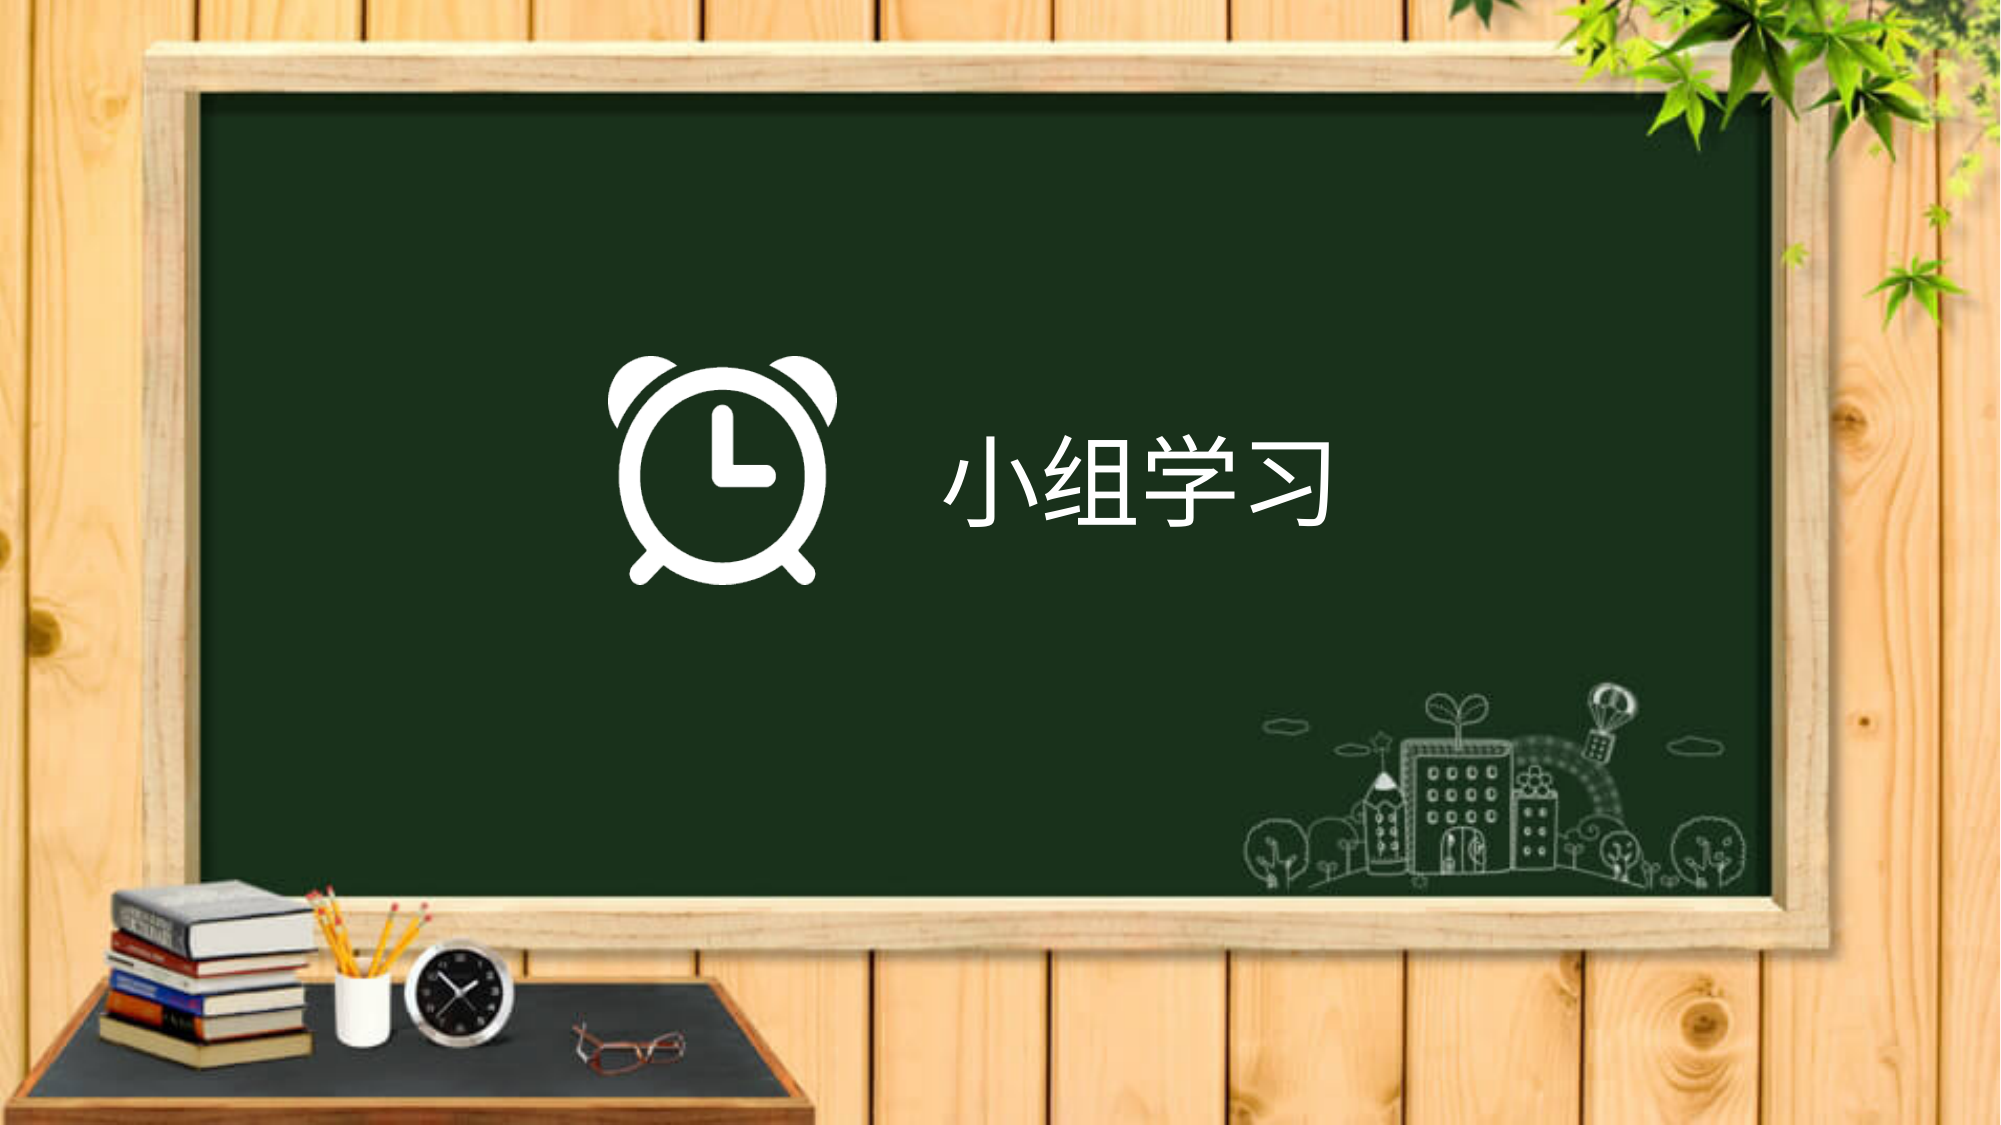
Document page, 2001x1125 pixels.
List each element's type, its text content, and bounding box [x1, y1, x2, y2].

text_box 小组学习 [926, 412, 1453, 547]
picture [0, 0, 2001, 1125]
